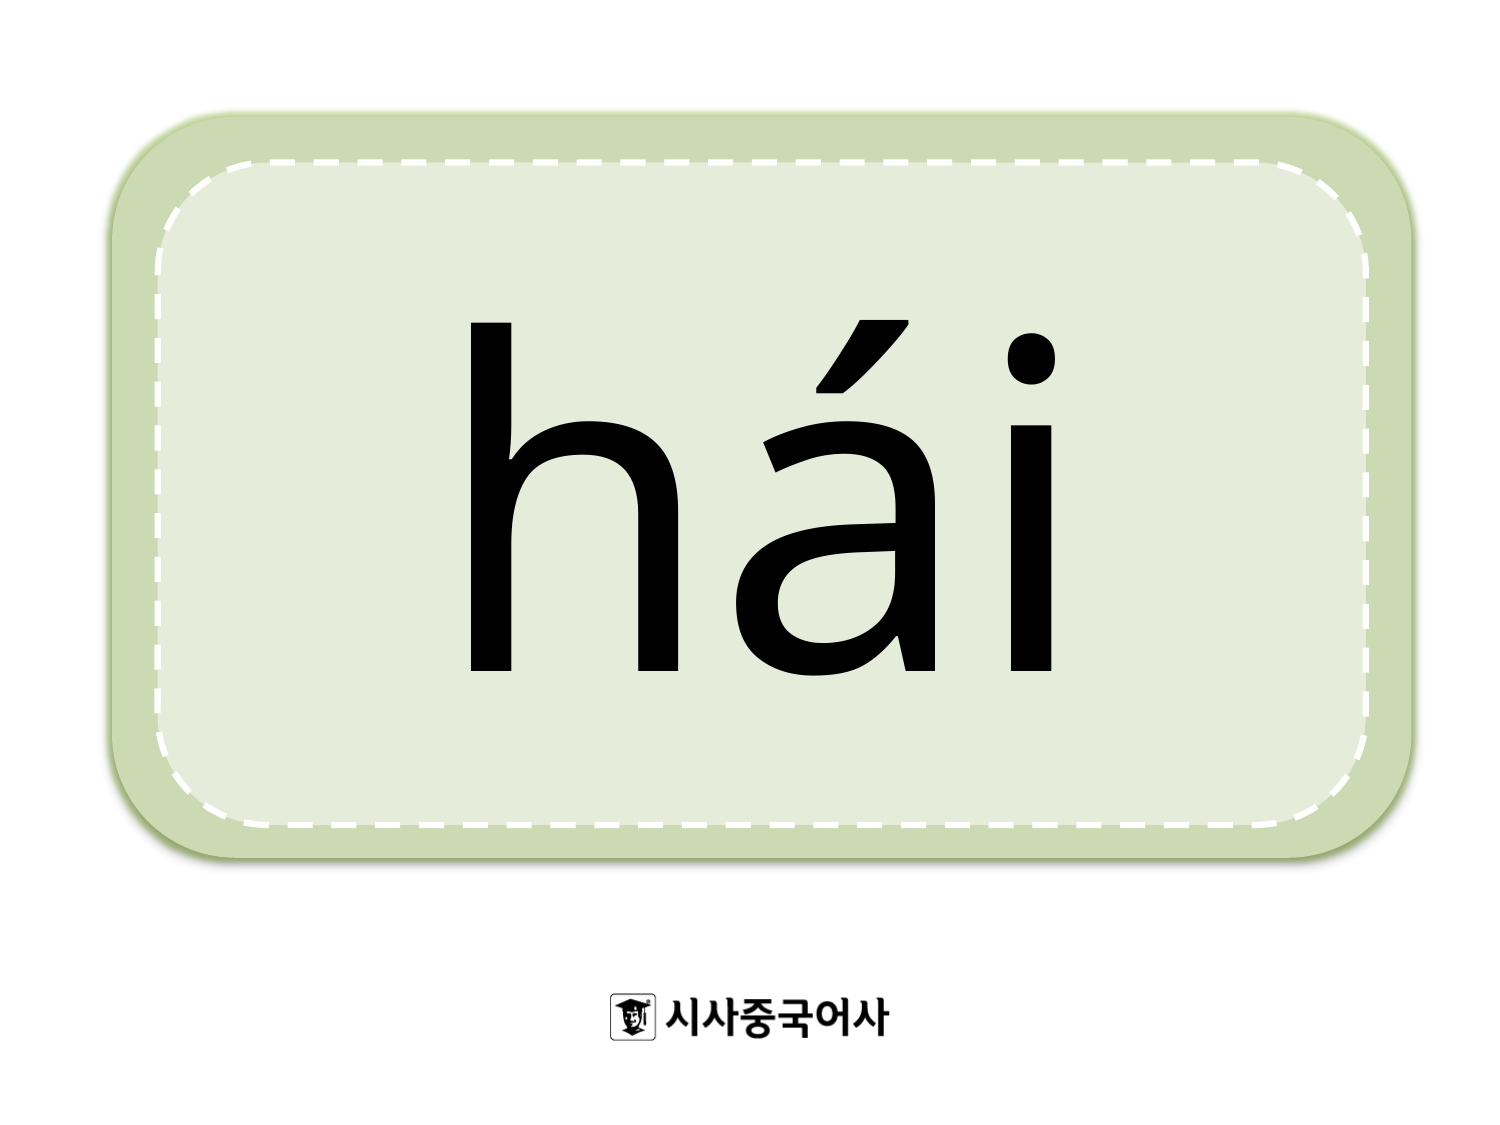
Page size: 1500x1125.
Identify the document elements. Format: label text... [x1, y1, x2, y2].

picture [602, 987, 898, 1047]
text_box hái [157, 162, 1366, 825]
